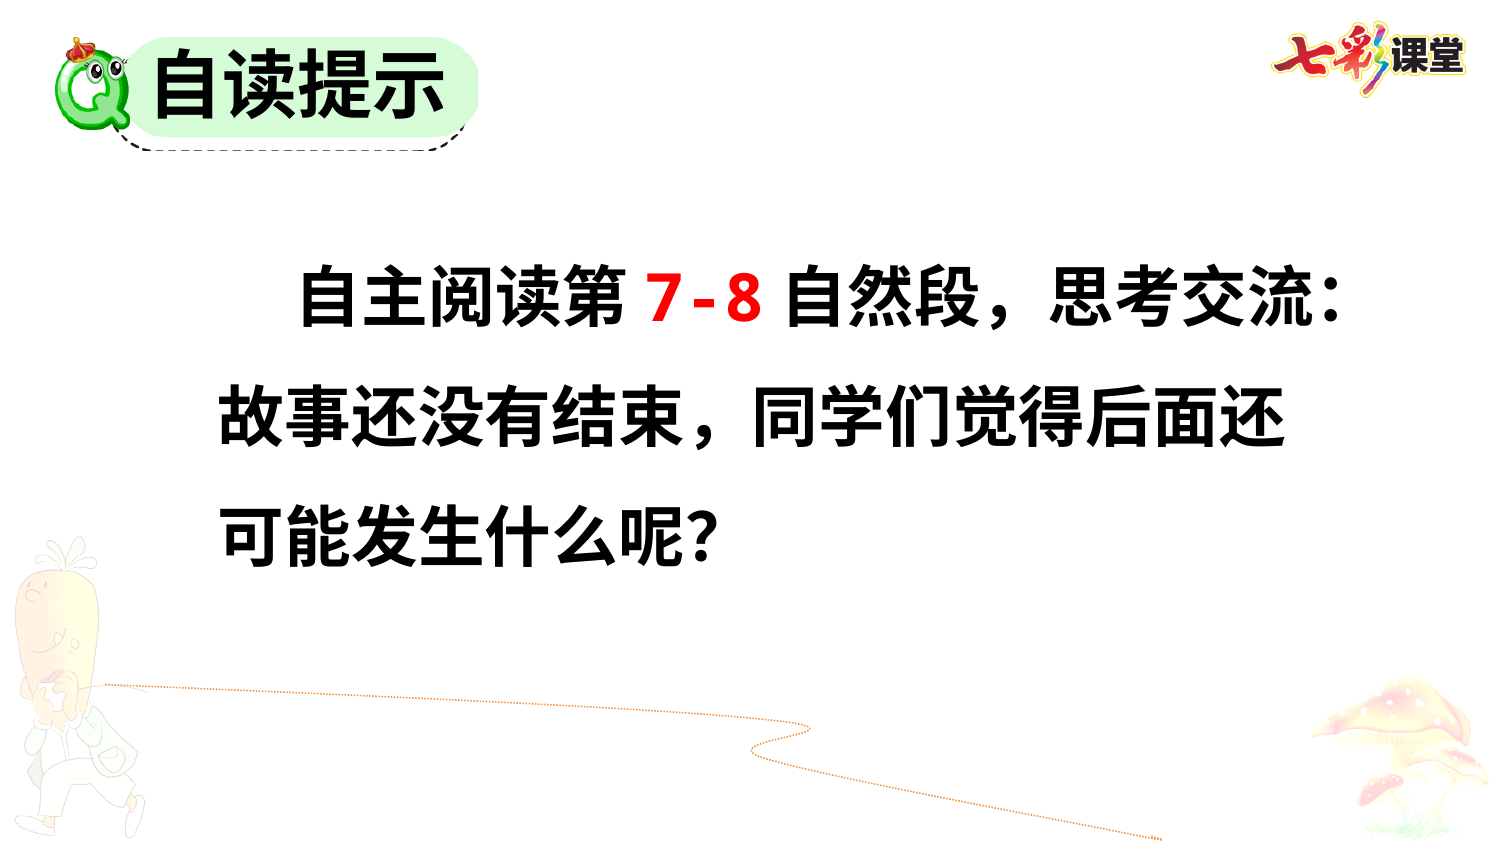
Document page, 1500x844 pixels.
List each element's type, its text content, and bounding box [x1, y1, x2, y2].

text_box 自读提示 [135, 32, 484, 134]
picture [55, 36, 479, 152]
text_box 自主阅读第7-8自然段，思考交流：故事还没有结束，同学们觉得后面还可能发生什么呢？ [206, 209, 1353, 581]
picture [1269, 20, 1468, 98]
